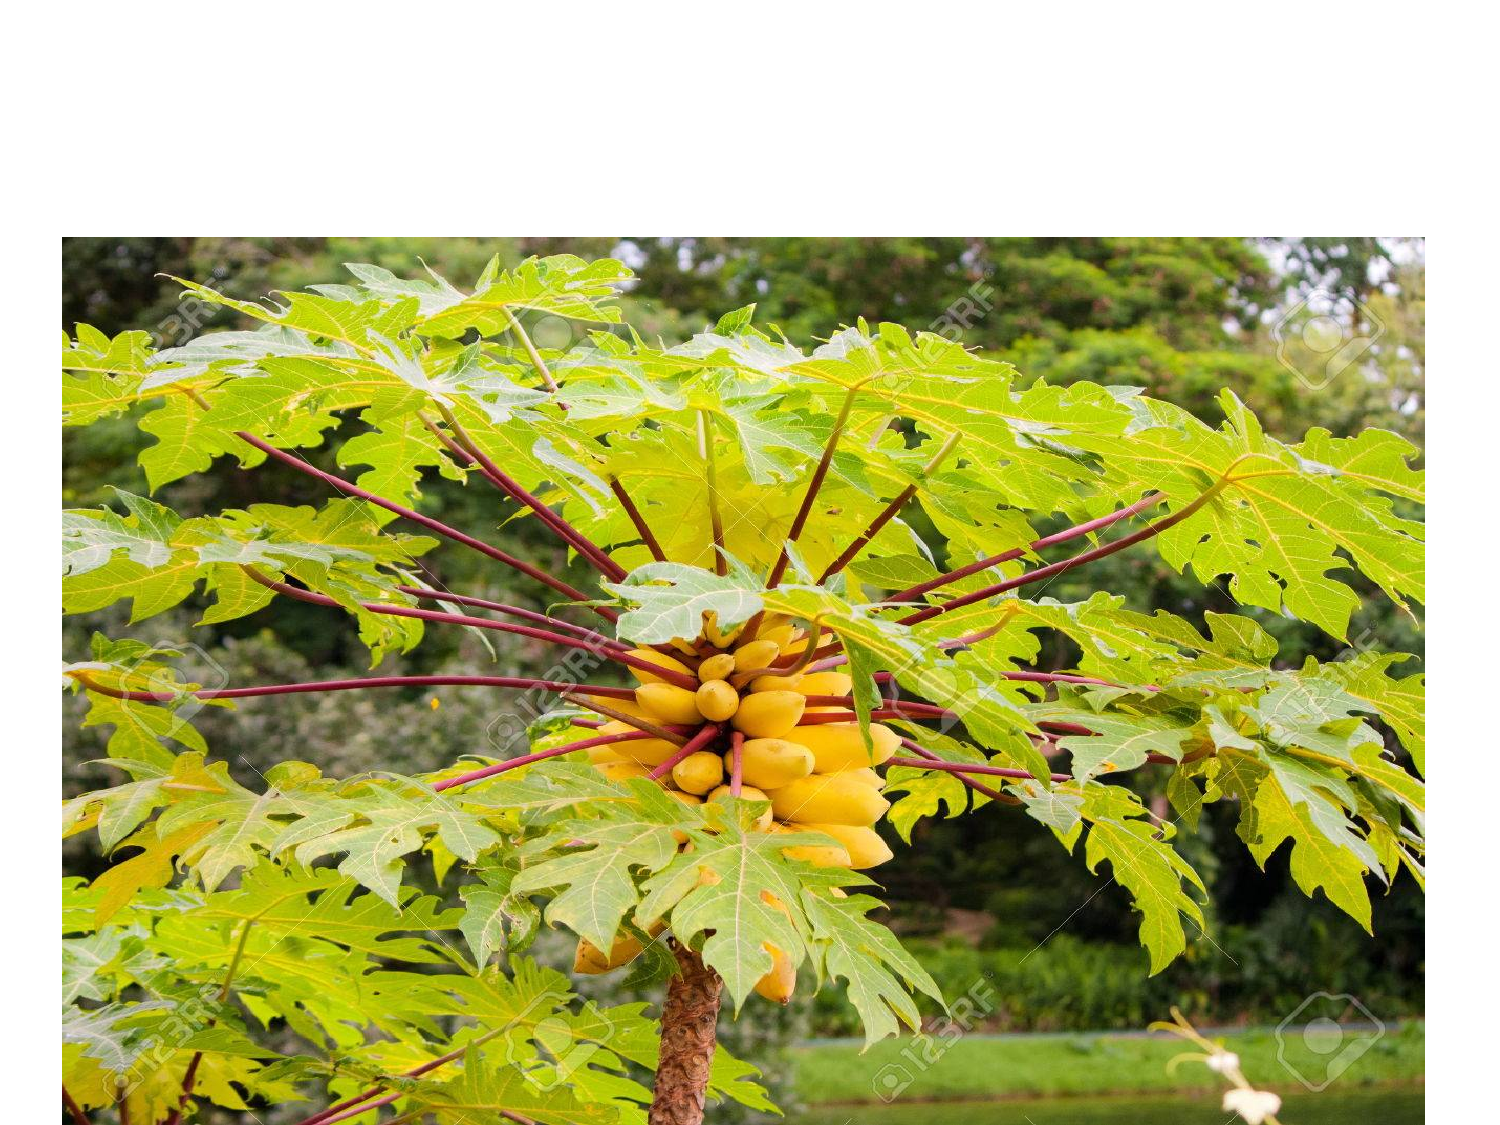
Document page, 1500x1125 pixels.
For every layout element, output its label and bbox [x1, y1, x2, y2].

list [62, 237, 1426, 1125]
